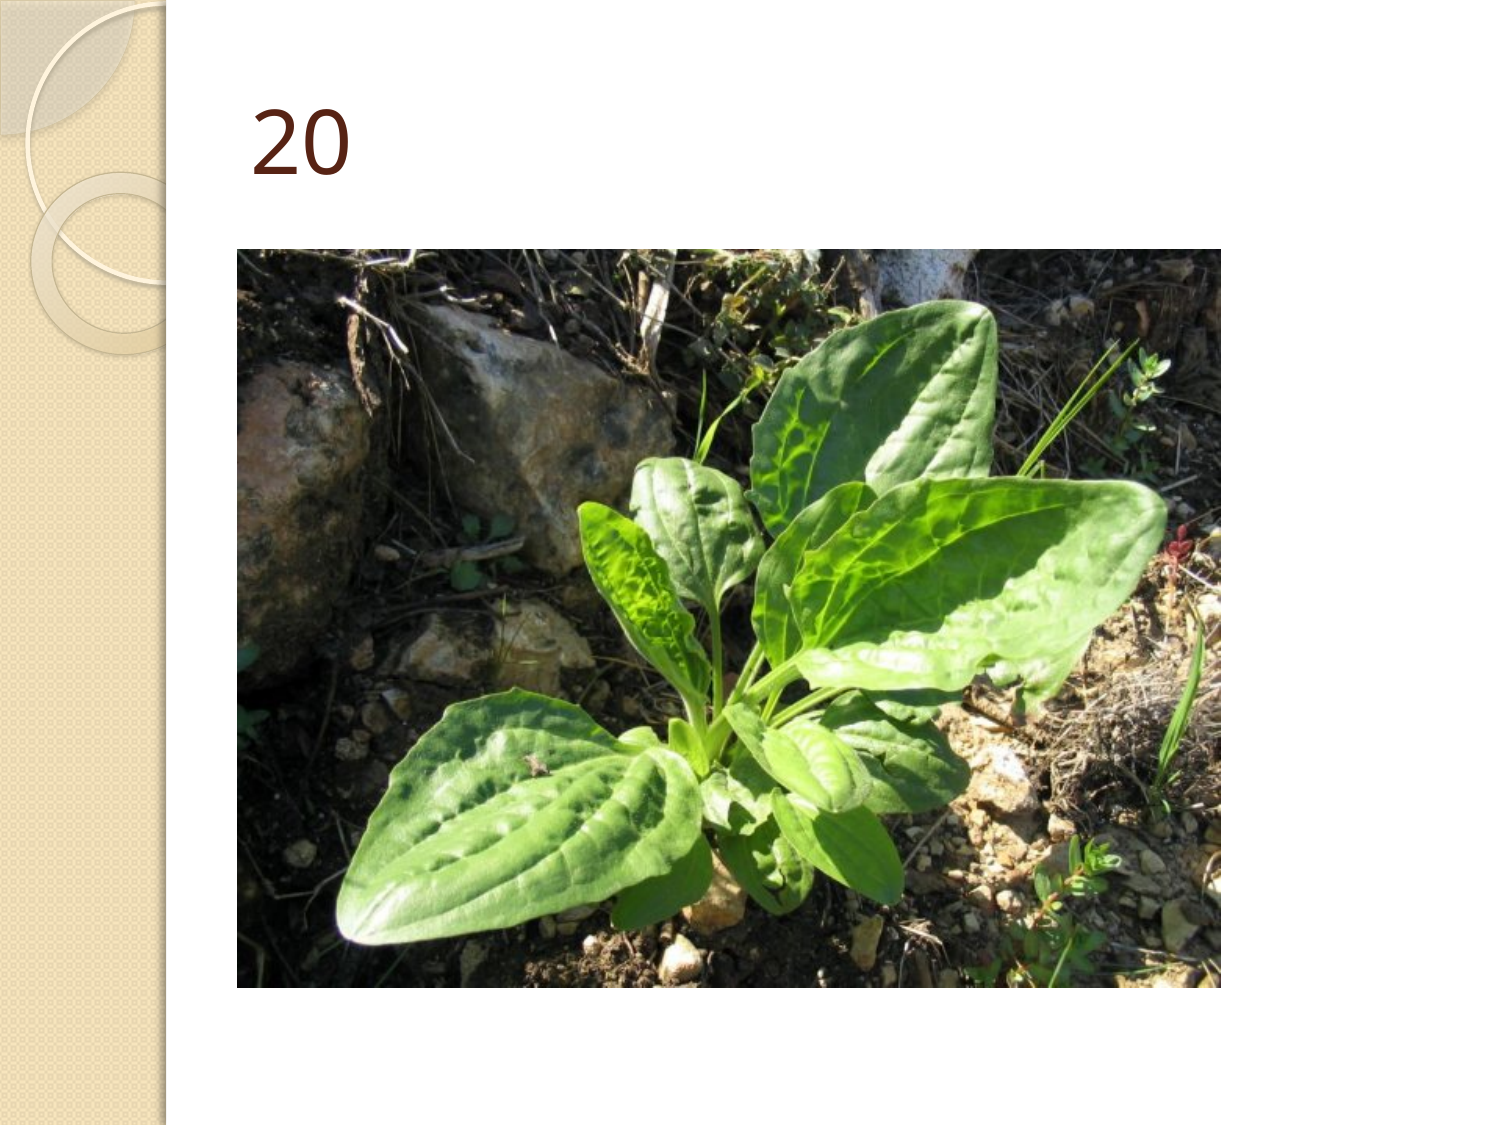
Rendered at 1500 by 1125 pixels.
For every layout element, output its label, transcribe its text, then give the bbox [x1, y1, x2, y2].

picture [237, 249, 1221, 988]
title 20 [235, 45, 1466, 233]
